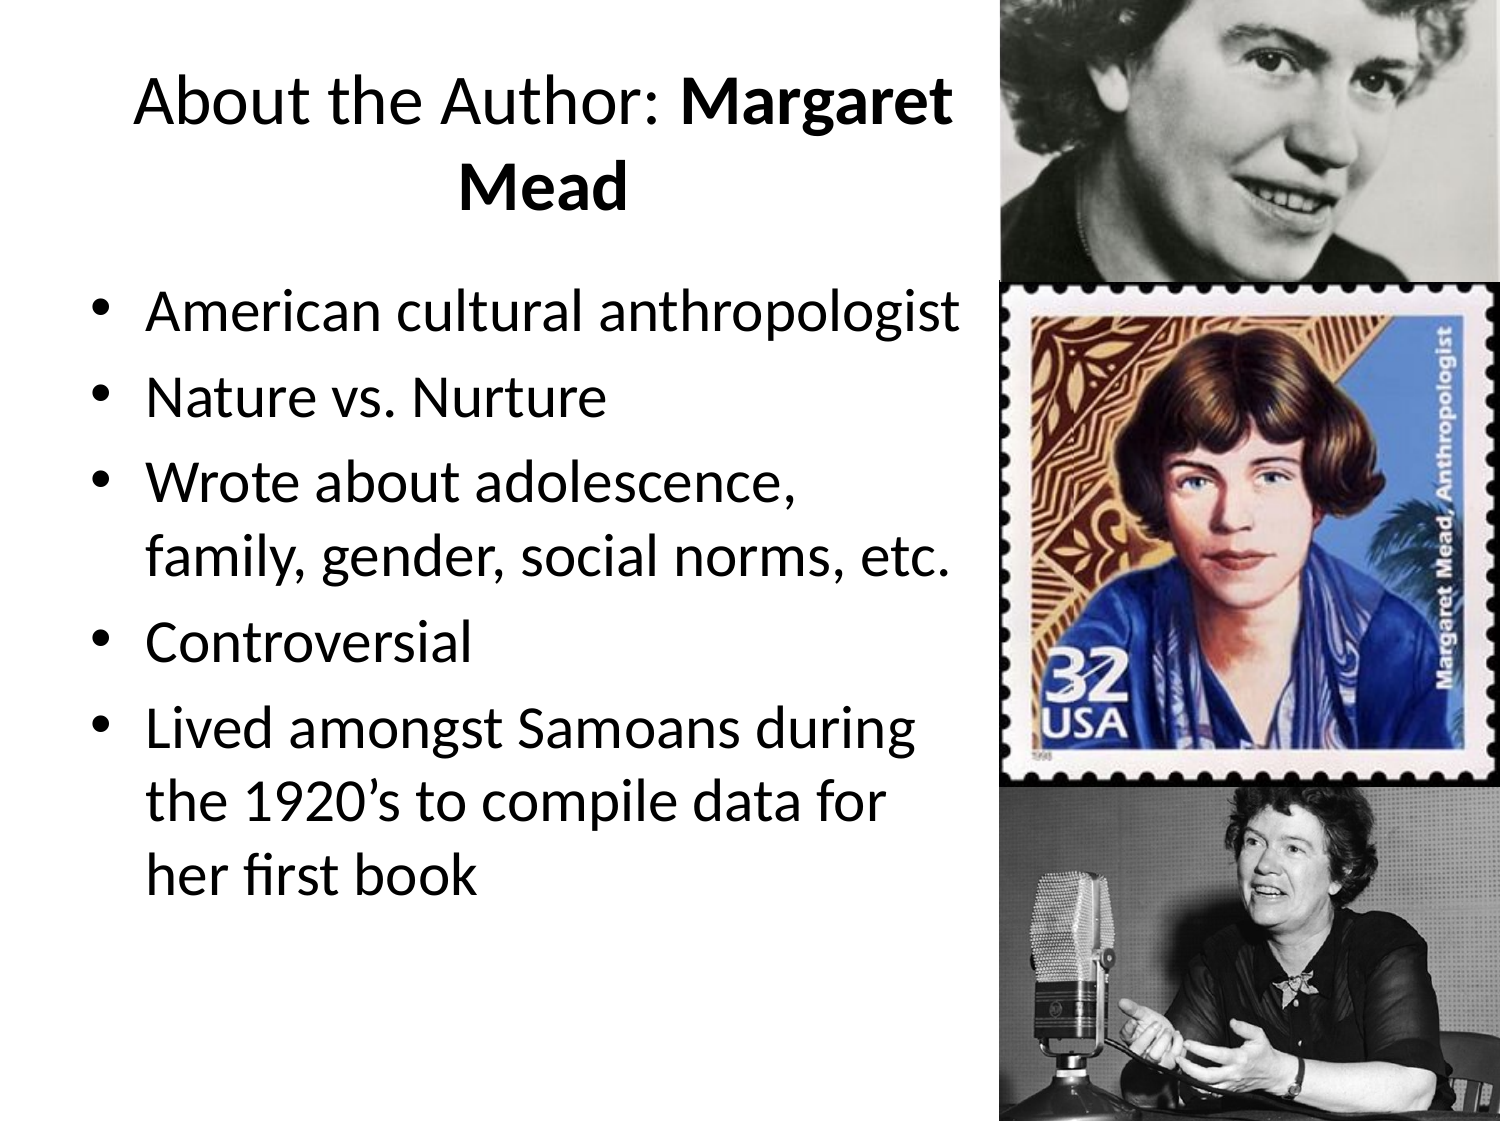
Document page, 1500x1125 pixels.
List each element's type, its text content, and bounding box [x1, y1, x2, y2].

list American cultural anthropologist Nature vs. Nurture Wrote about adolescence, family, gender, social norms, etc. Controversial Lived amongst Samoans during the 1920’s to compile data for her first book [75, 262, 988, 1005]
title About the Author: Margaret Mead [75, 45, 994, 233]
picture [999, 0, 1500, 1122]
